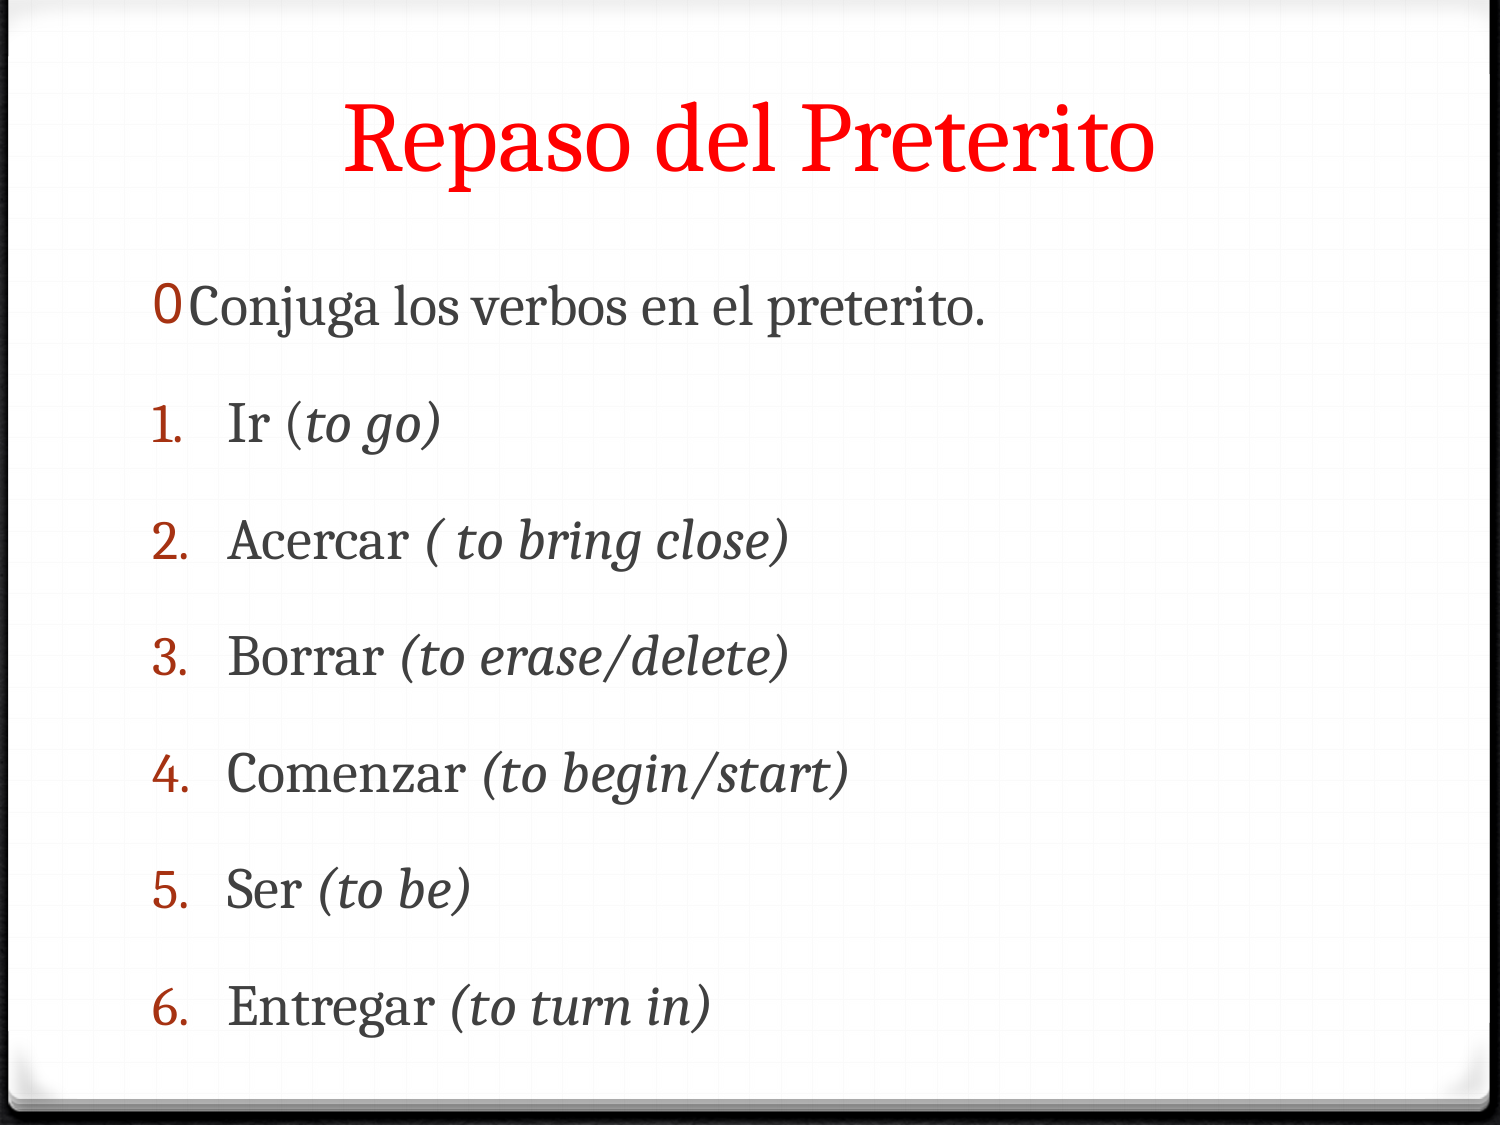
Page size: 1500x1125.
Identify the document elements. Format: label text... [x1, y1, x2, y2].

picture [0, 0, 1500, 1125]
title Repaso del Preterito [90, 13, 1410, 250]
list Conjuga los verbos en el preterito. Ir (to go) Acercar ( to bring close) Borrar (to erase/delete) Comenzar (to begin/start) Ser (to be) Entregar (to turn in) [137, 224, 1363, 874]
